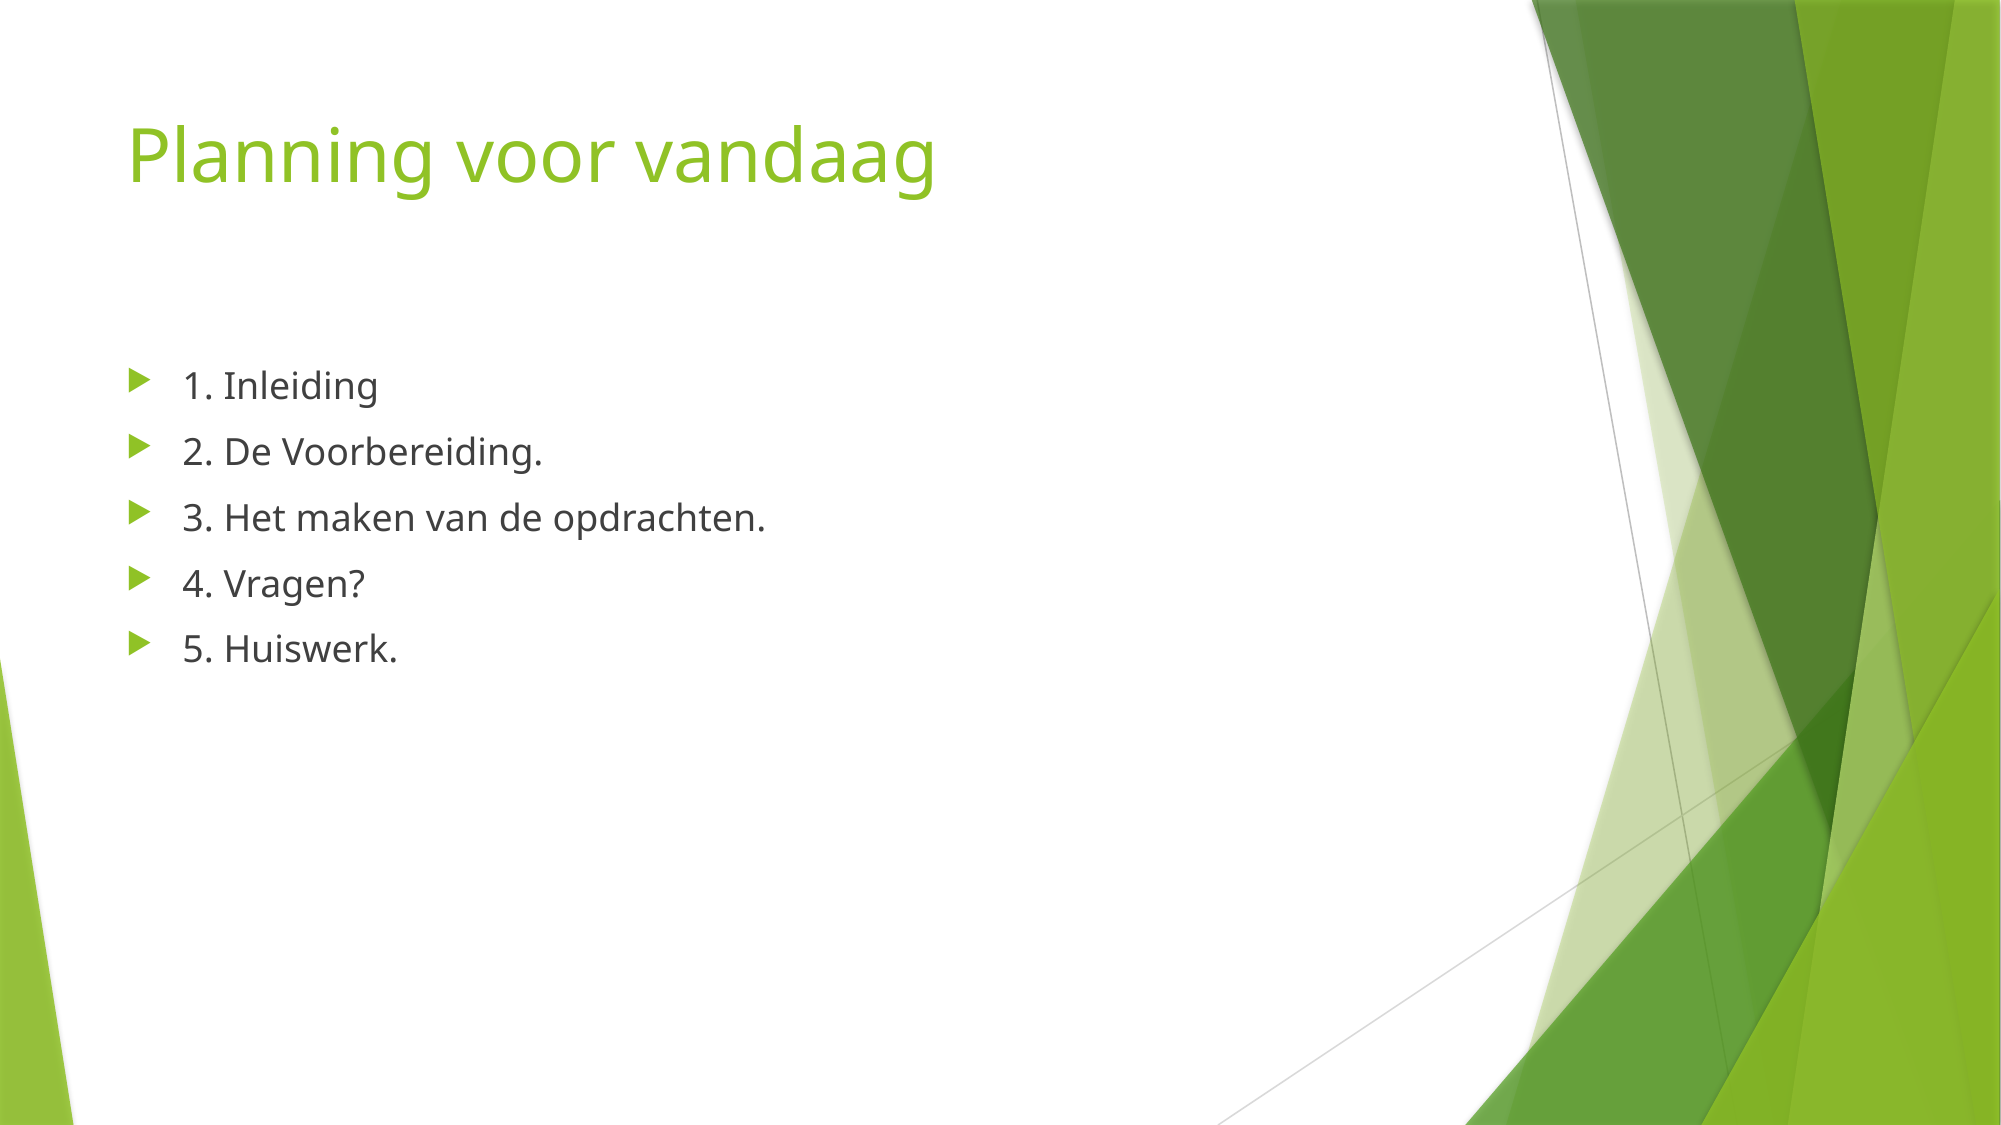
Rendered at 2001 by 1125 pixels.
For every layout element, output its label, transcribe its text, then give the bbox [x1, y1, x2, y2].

list 1. Inleiding 2. De Voorbereiding. 3. Het maken van de opdrachten. 4. Vragen? 5. Huiswerk. [111, 354, 1522, 992]
title Planning voor vandaag [111, 99, 1522, 317]
